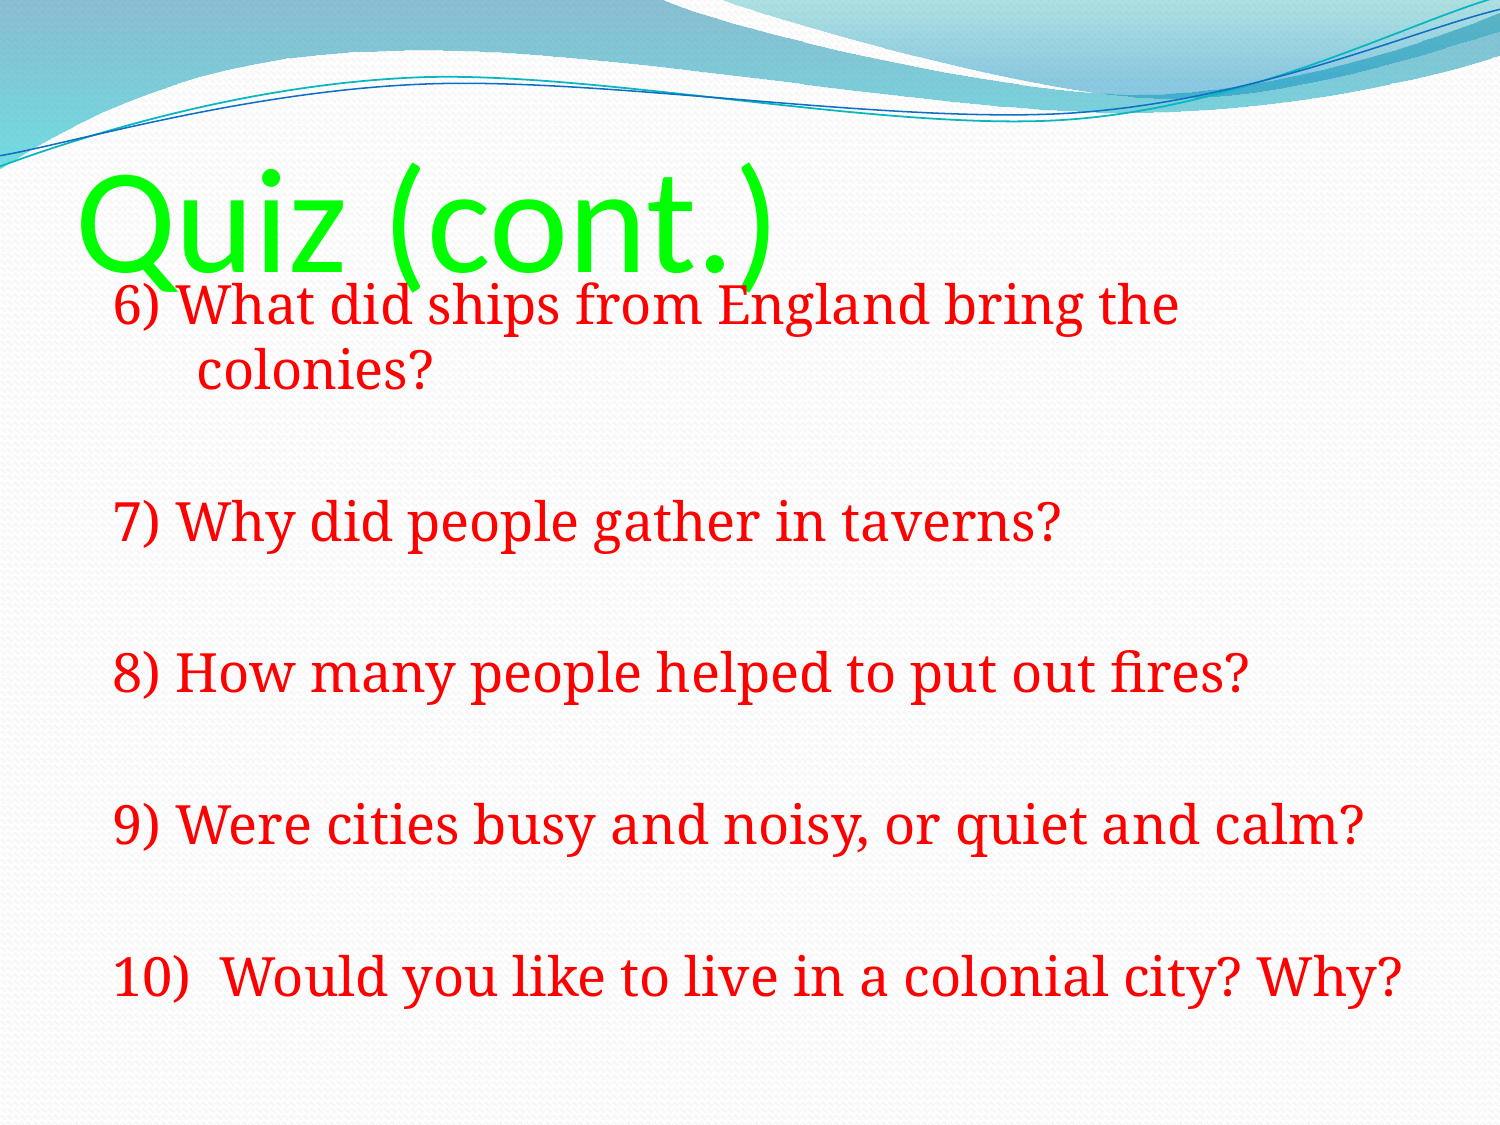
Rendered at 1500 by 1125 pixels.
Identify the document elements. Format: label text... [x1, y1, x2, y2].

title Quiz (cont.) [75, 115, 1425, 262]
list 6) What did ships from England bring the colonies? 7) Why did people gather in taverns? 8) How many people helped to put out fires? 9) Were cities busy and noisy, or quiet and calm? 10) Would you like to live in a colonial city? Why? [75, 262, 1425, 1125]
